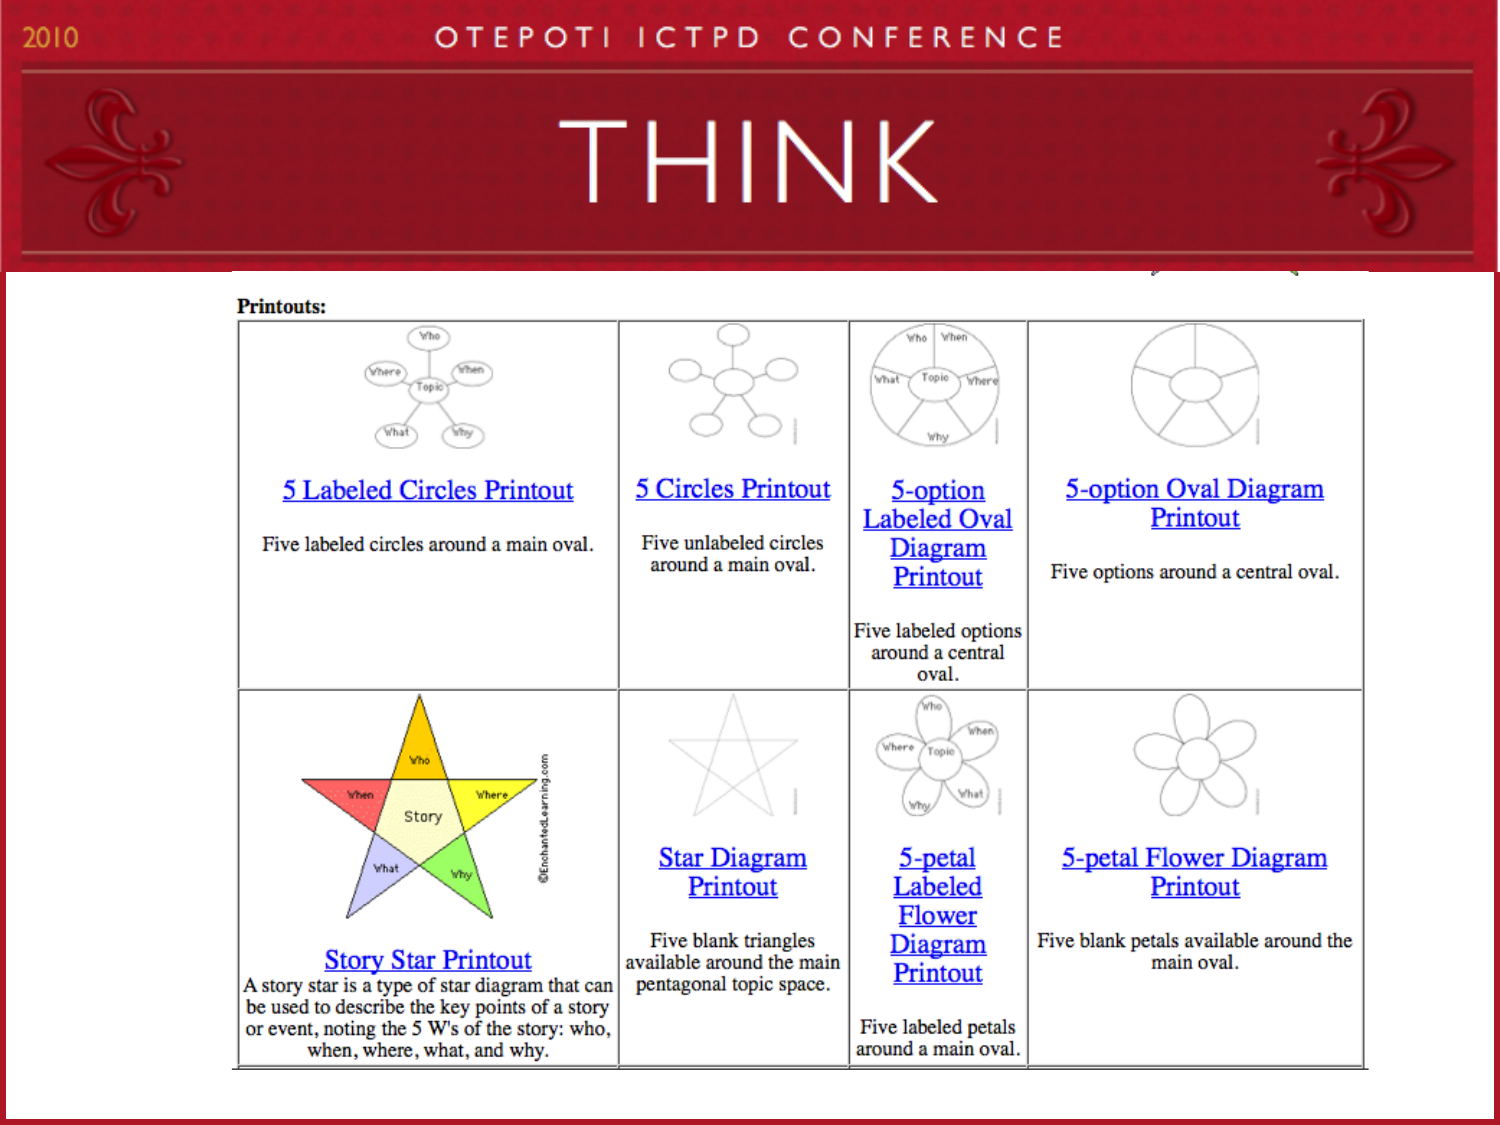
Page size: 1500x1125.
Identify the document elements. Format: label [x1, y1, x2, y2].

text_box [0, 279, 1500, 1125]
picture [0, 0, 1500, 1070]
